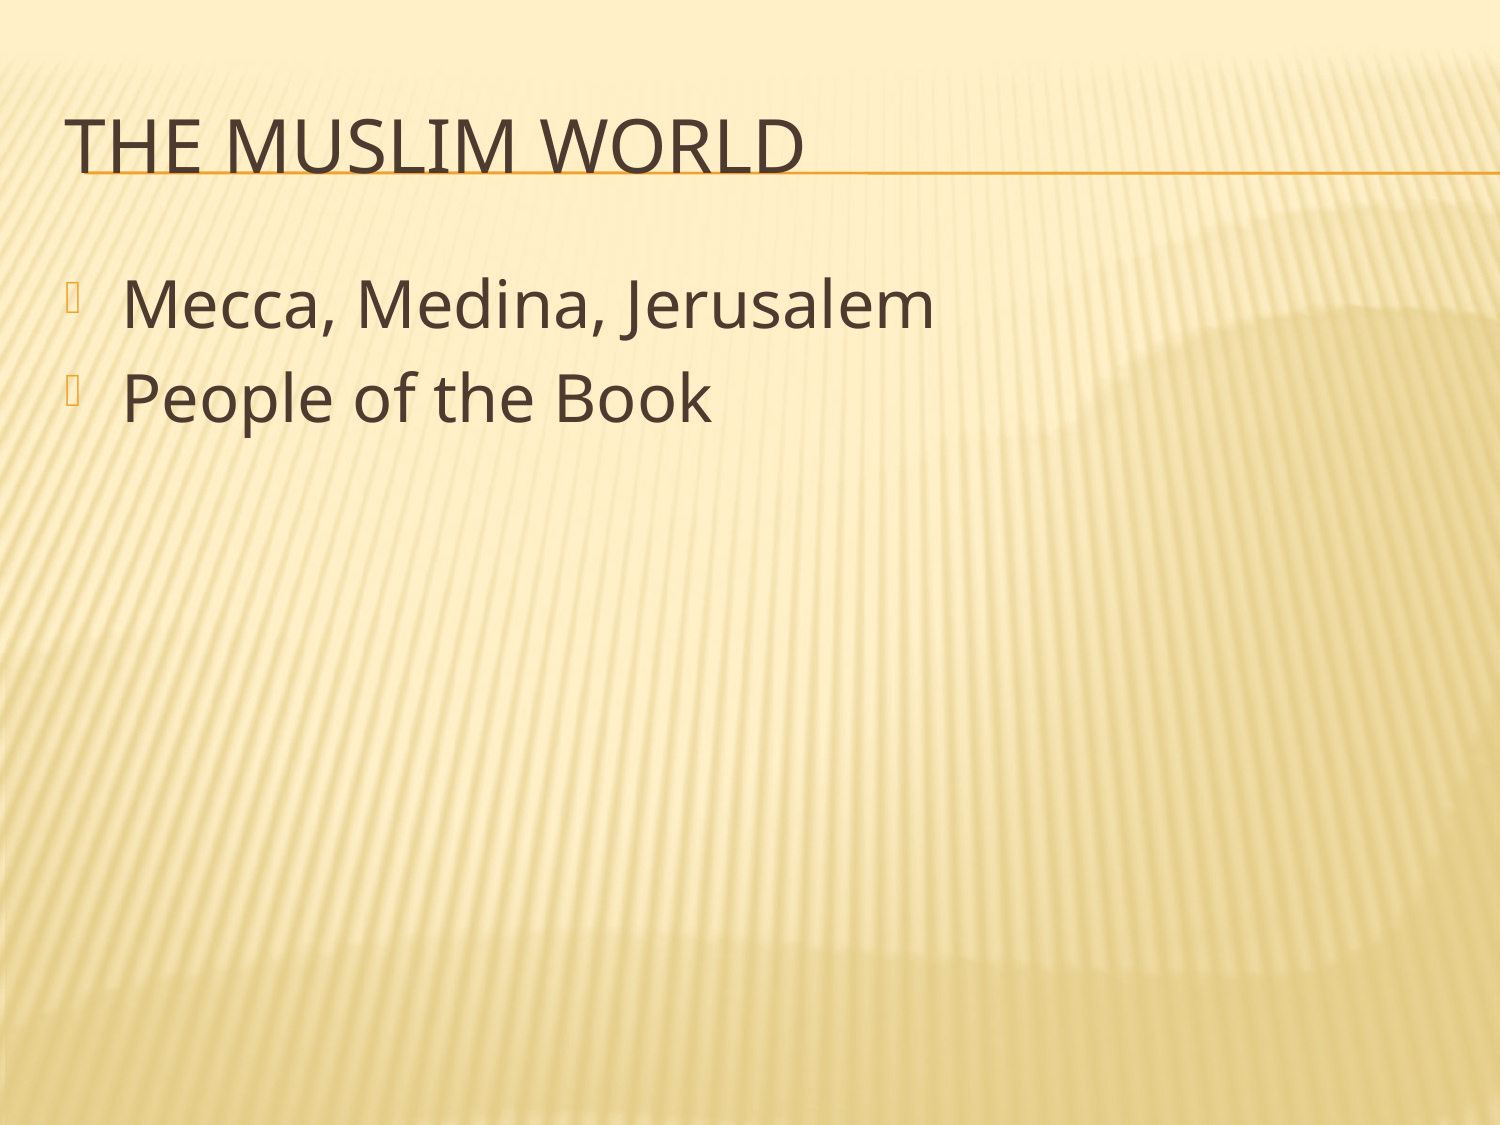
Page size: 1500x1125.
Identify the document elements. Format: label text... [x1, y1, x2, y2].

title The Muslim World [50, 75, 1475, 213]
list Mecca, Medina, Jerusalem People of the Book [50, 254, 1475, 998]
